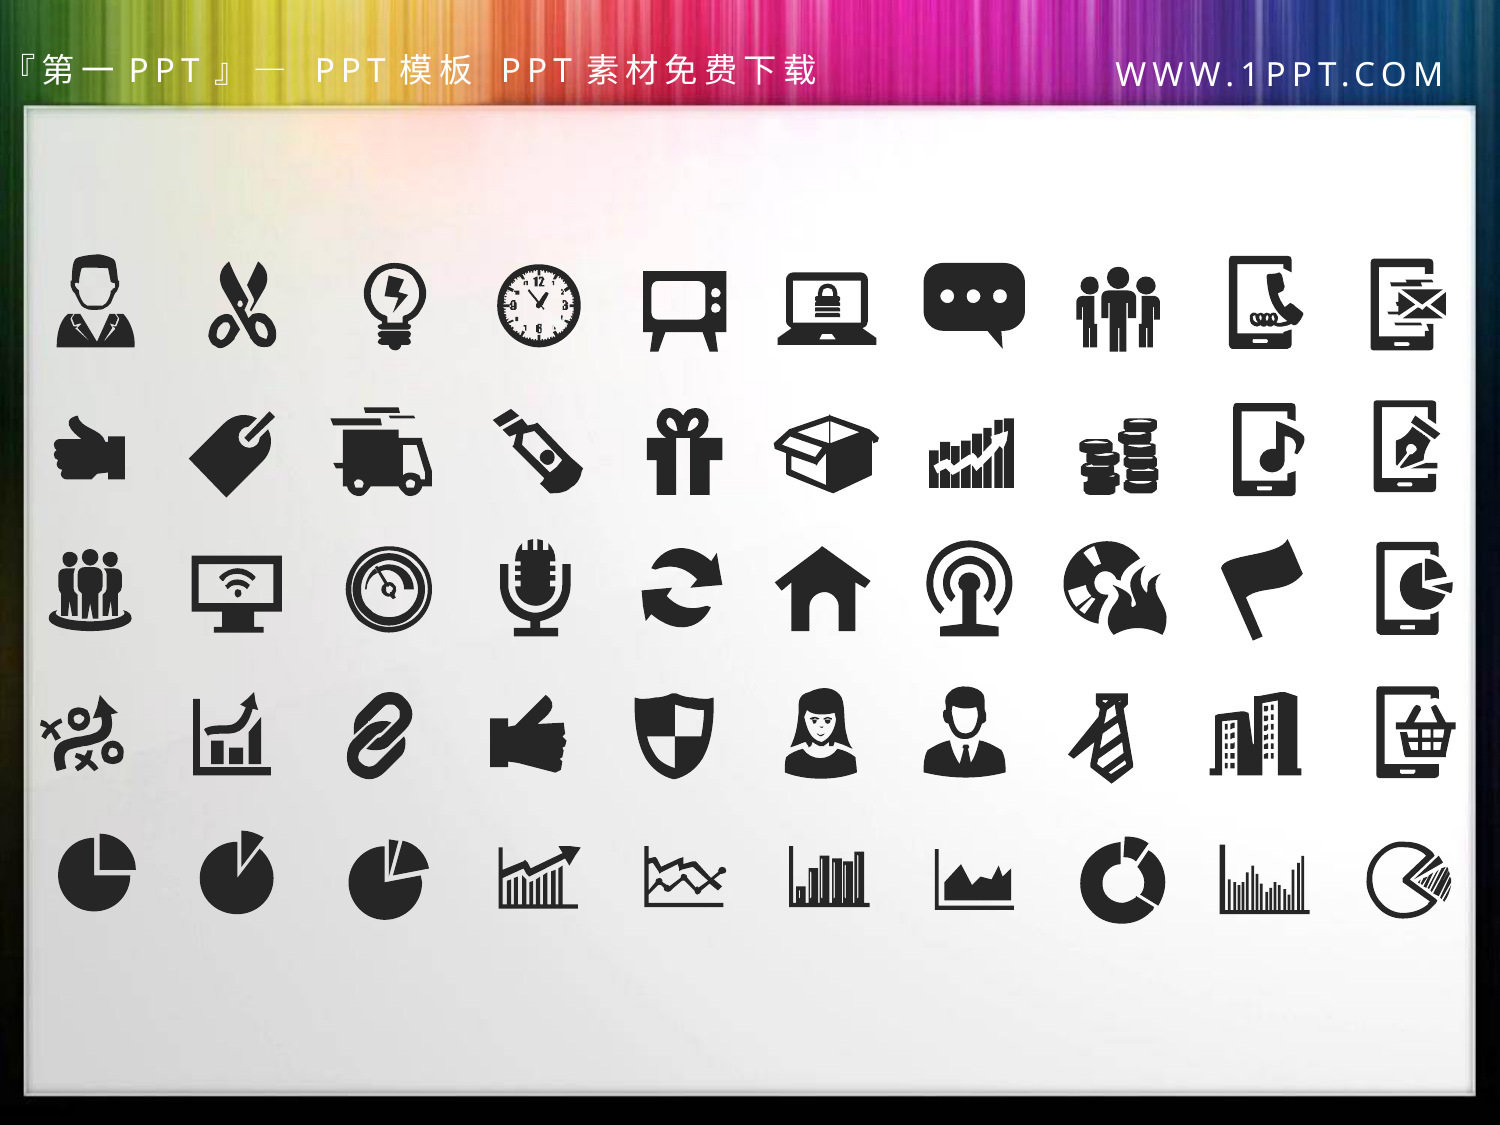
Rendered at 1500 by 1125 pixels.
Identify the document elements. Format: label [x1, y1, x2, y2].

text_box [1395, 415, 1441, 469]
text_box [940, 441, 960, 466]
text_box [333, 429, 432, 497]
text_box [1080, 842, 1155, 924]
text_box [961, 464, 971, 488]
text_box [1376, 686, 1439, 779]
text_box [53, 694, 118, 772]
text_box [643, 271, 727, 352]
text_box [188, 414, 271, 498]
text_box [1424, 558, 1447, 581]
text_box [204, 692, 259, 737]
text_box [515, 539, 556, 606]
text_box [789, 846, 870, 908]
text_box [1259, 421, 1305, 473]
text_box [1395, 704, 1456, 758]
text_box [70, 254, 120, 310]
text_box [983, 427, 992, 452]
text_box [634, 693, 714, 780]
text_box [346, 692, 413, 780]
text_box [972, 433, 982, 459]
text_box [363, 407, 400, 413]
text_box [929, 450, 939, 488]
text_box [961, 440, 971, 460]
text_box [502, 418, 584, 494]
text_box [646, 408, 723, 495]
text_box [1107, 565, 1167, 635]
text_box [641, 587, 711, 628]
text_box [99, 833, 136, 870]
text_box [1101, 266, 1137, 352]
text_box [784, 748, 857, 779]
text_box [972, 465, 982, 488]
text_box [492, 408, 520, 427]
text_box [1228, 255, 1292, 349]
text_box [490, 694, 567, 773]
text_box [1063, 541, 1141, 624]
text_box [983, 455, 992, 488]
text_box [1376, 541, 1439, 635]
text_box [644, 846, 727, 908]
text_box [777, 272, 877, 345]
text_box [193, 698, 271, 776]
text_box [1118, 418, 1159, 494]
text_box [363, 262, 427, 351]
text_box [1079, 439, 1120, 495]
text_box [191, 555, 282, 633]
text_box [1137, 850, 1166, 906]
text_box [1370, 258, 1434, 351]
text_box [923, 740, 1006, 778]
text_box [58, 837, 131, 912]
text_box [330, 418, 382, 426]
text_box [1067, 693, 1134, 784]
text_box [56, 313, 135, 348]
text_box [1402, 305, 1444, 319]
text_box [388, 415, 416, 419]
text_box [244, 411, 276, 442]
text_box [40, 718, 63, 741]
text_box [1076, 276, 1099, 348]
text_box [199, 841, 274, 915]
text_box [1401, 289, 1444, 305]
text_box [219, 261, 277, 348]
text_box [500, 564, 571, 637]
text_box [81, 549, 99, 566]
text_box [497, 264, 581, 348]
text_box [48, 551, 132, 632]
text_box [926, 540, 1013, 616]
text_box [1233, 403, 1296, 497]
text_box [53, 415, 125, 480]
text_box [1221, 539, 1303, 641]
text_box [940, 468, 960, 488]
text_box [774, 546, 871, 632]
text_box [1399, 562, 1446, 610]
text_box [923, 262, 1025, 349]
text_box [1136, 276, 1160, 348]
text_box [934, 849, 1014, 910]
text_box [994, 418, 1014, 488]
text_box [1366, 841, 1452, 919]
text_box [388, 839, 399, 877]
text_box [773, 414, 879, 494]
picture [0, 0, 1500, 1125]
text_box [1209, 692, 1302, 776]
text_box [1373, 400, 1437, 493]
text_box [498, 846, 581, 909]
text_box [392, 840, 430, 876]
text_box [651, 548, 723, 588]
text_box [241, 830, 264, 867]
text_box [940, 572, 999, 637]
text_box [942, 686, 987, 739]
text_box [1219, 844, 1310, 915]
text_box [348, 846, 423, 920]
text_box [1249, 272, 1304, 327]
text_box [345, 546, 432, 633]
text_box [1430, 292, 1446, 316]
text_box [208, 313, 241, 349]
text_box [101, 740, 124, 765]
text_box [790, 688, 853, 749]
text_box [1123, 836, 1149, 862]
text_box [1431, 582, 1453, 594]
